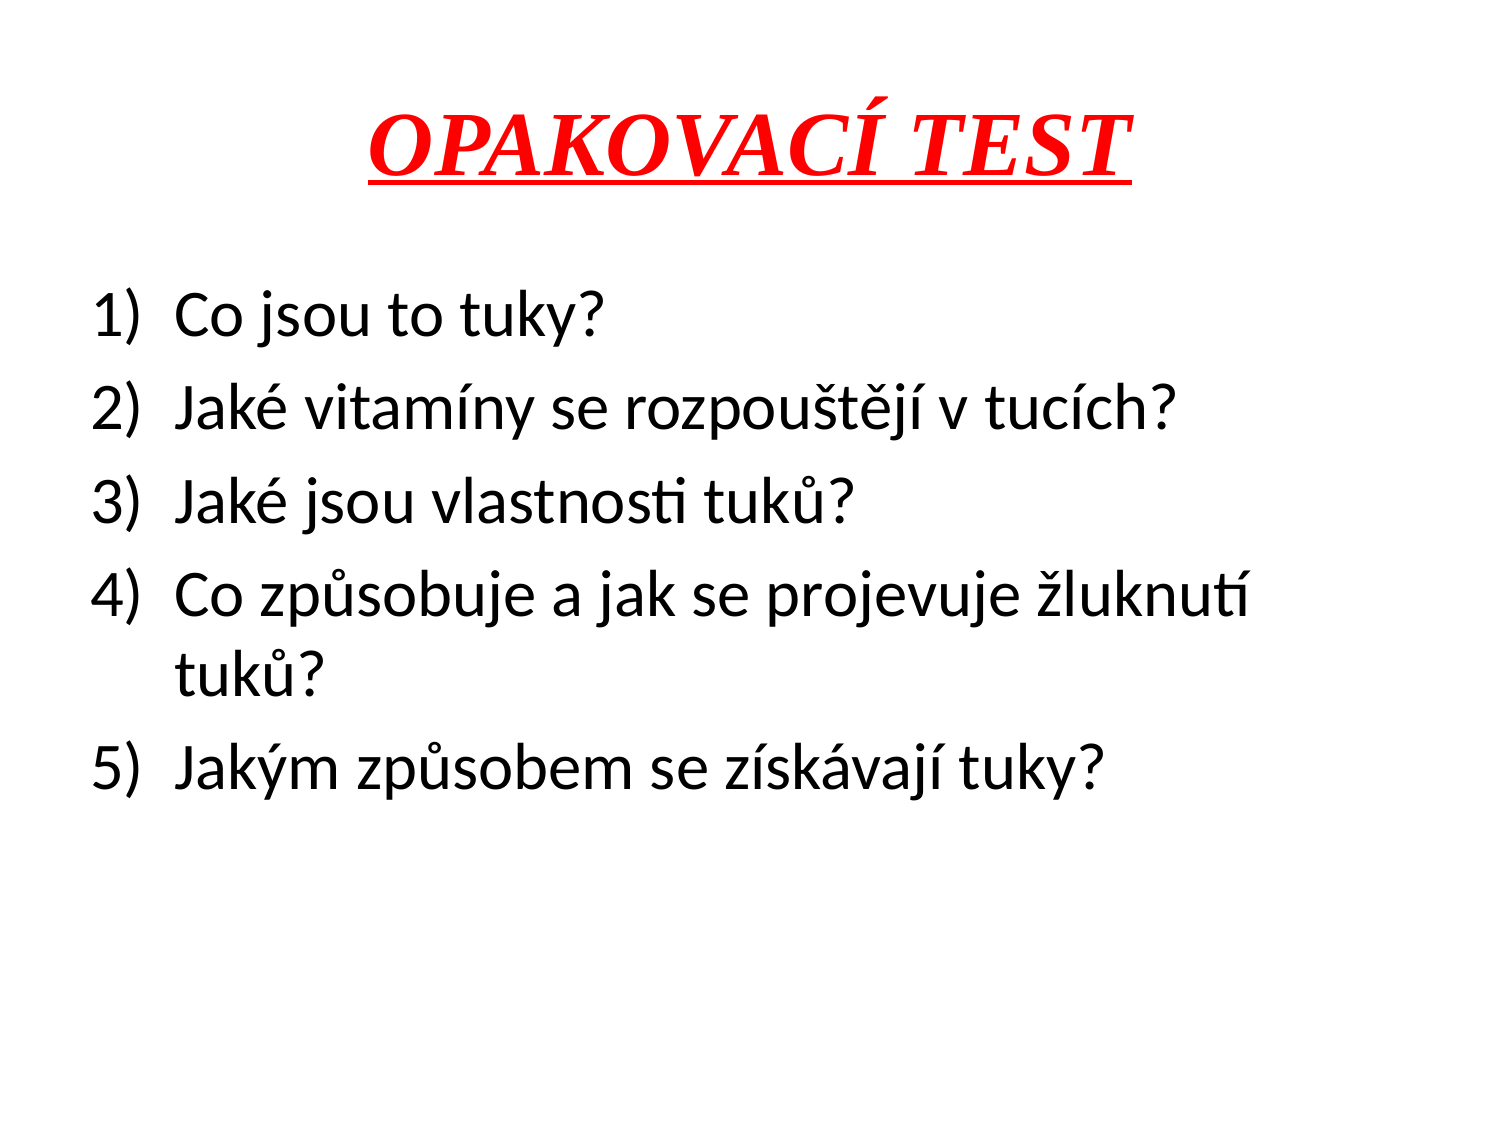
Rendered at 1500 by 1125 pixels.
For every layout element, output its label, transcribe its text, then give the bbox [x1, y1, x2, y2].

title OPAKOVACÍ TEST [75, 45, 1425, 233]
list Co jsou to tuky? Jaké vitamíny se rozpouštějí v tucích? Jaké jsou vlastnosti tuků? Co způsobuje a jak se projevuje žluknutí tuků? Jakým způsobem se získávají tuky? [75, 262, 1425, 1005]
